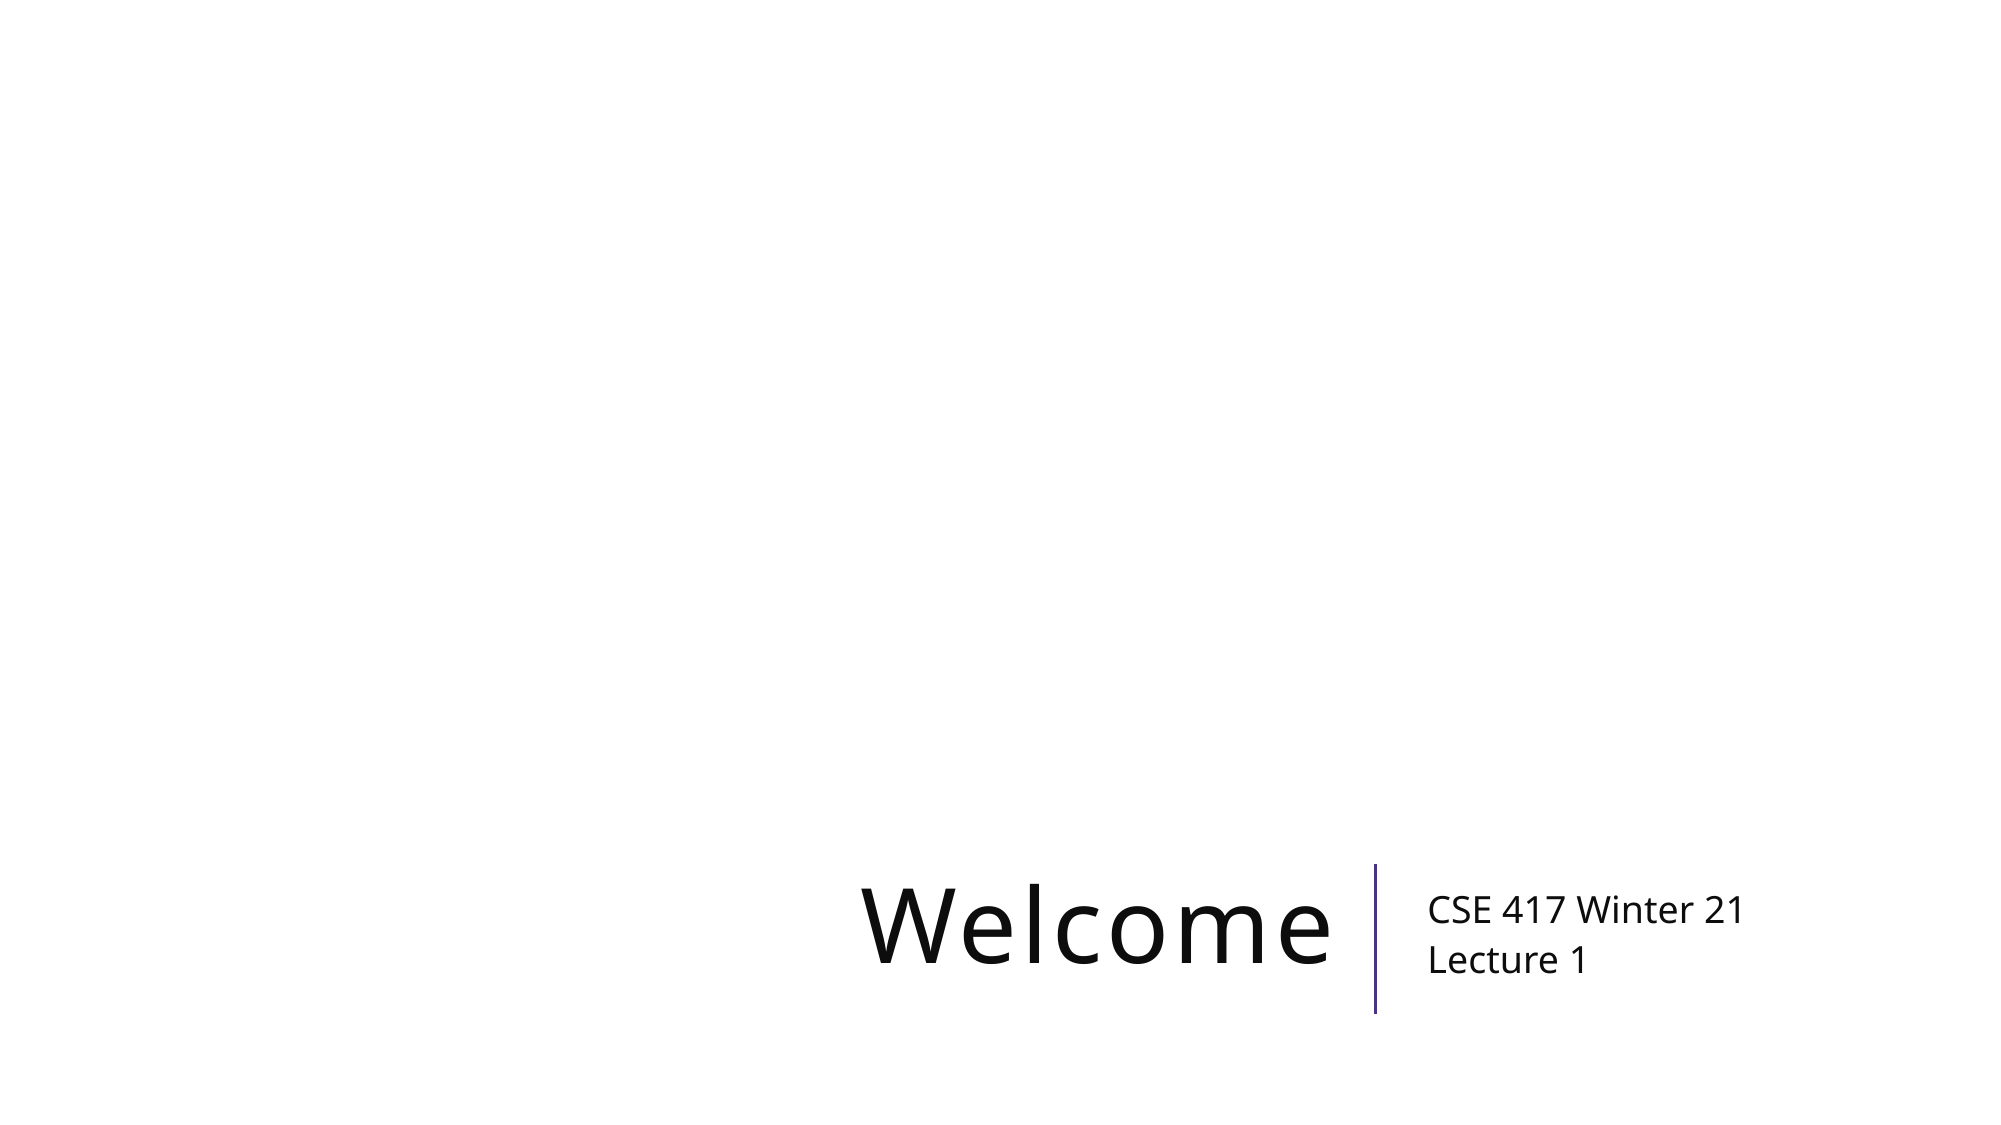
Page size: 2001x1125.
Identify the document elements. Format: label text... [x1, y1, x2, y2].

title Welcome [75, 813, 1350, 1054]
subtitle CSE 417 Winter 21 Lecture 1 [1412, 813, 1938, 1054]
